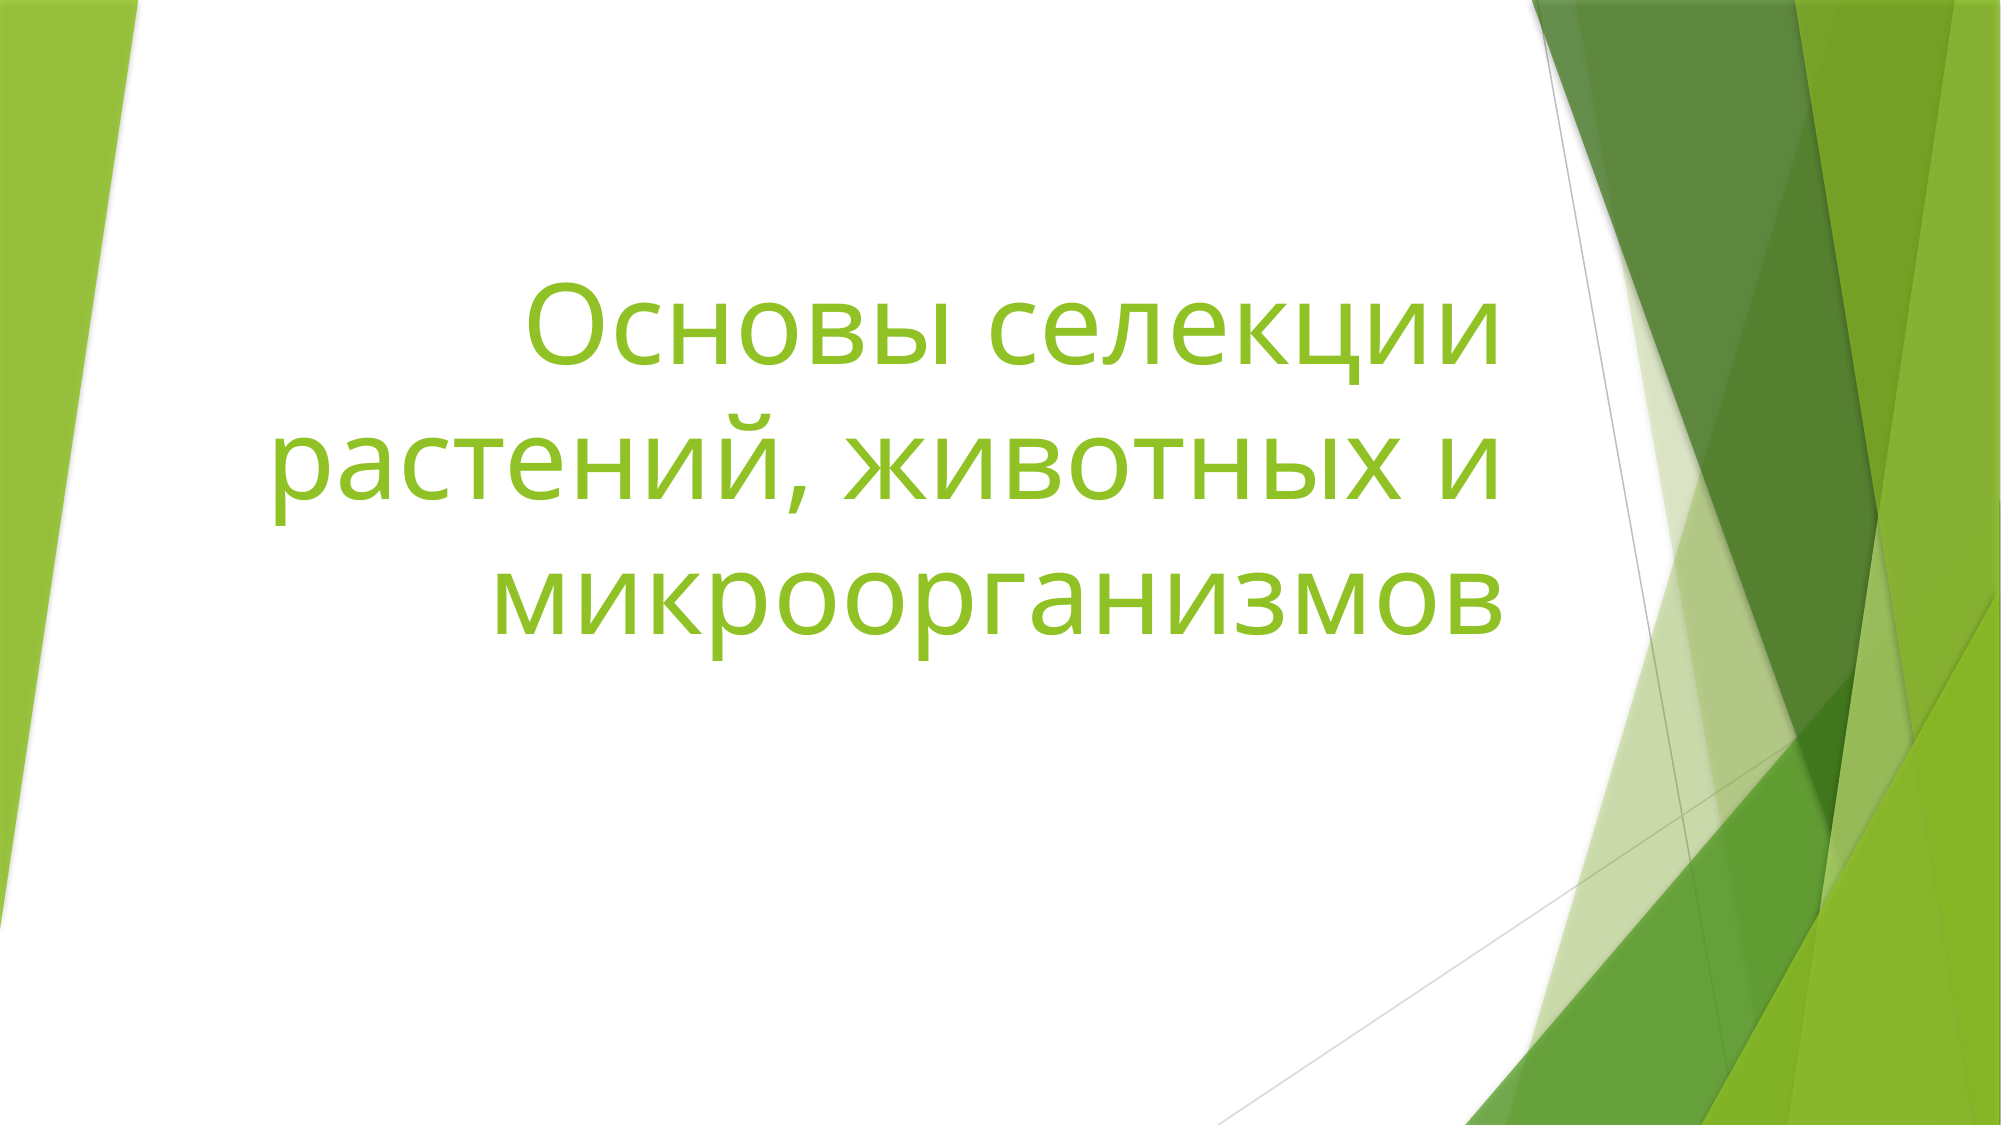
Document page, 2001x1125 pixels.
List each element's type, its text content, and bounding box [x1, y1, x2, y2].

title Основы селекции растений, животных и микроорганизмов [247, 394, 1522, 665]
